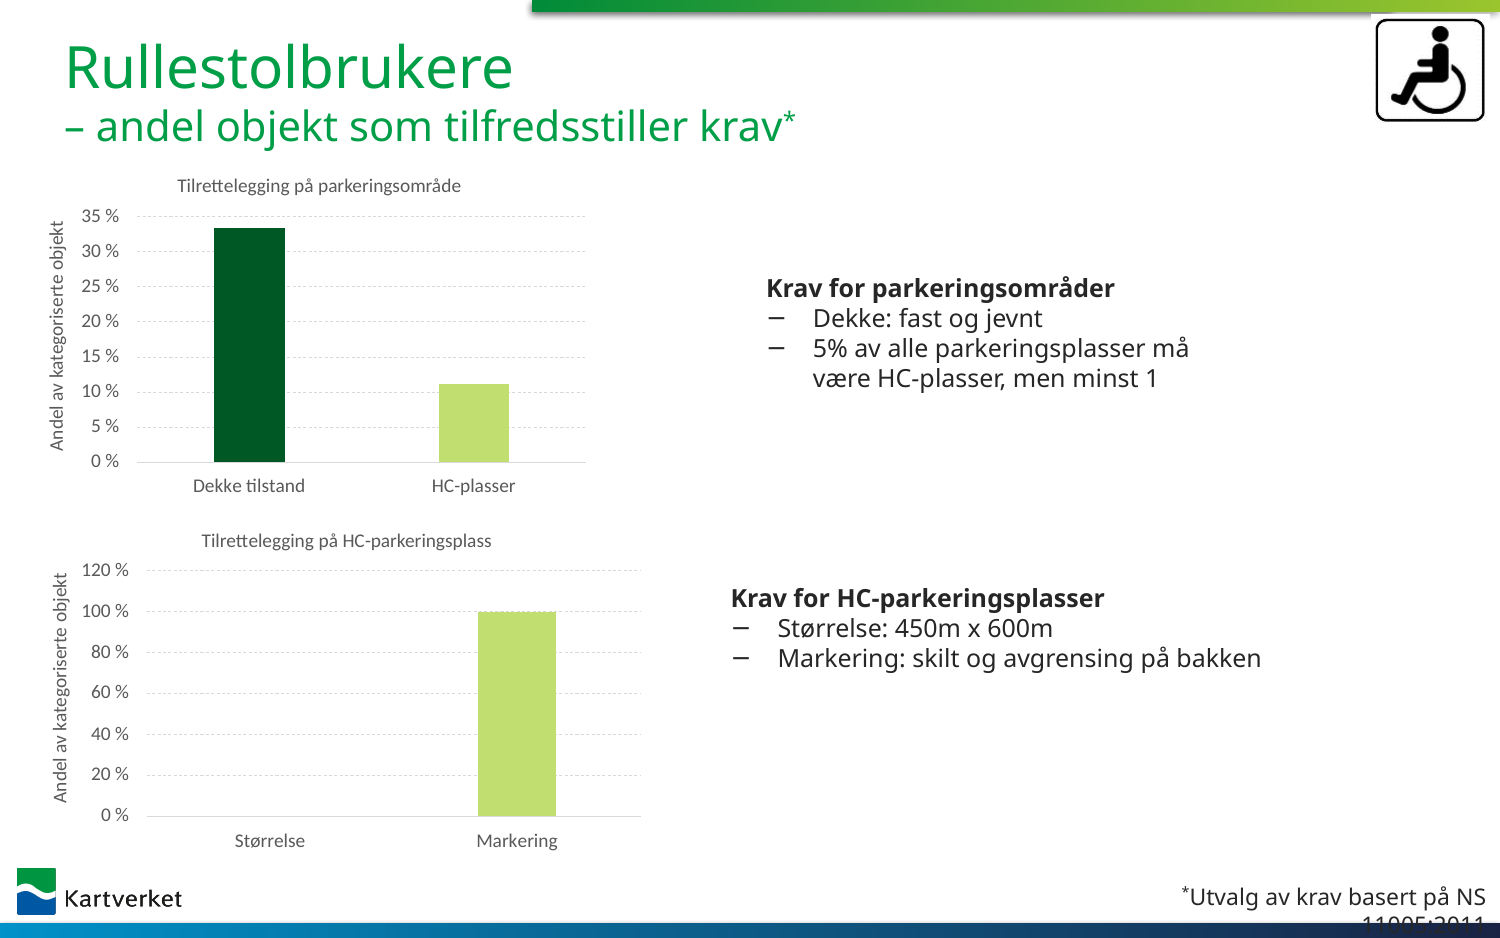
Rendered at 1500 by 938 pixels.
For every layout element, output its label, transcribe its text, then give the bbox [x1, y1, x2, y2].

text_box Rullestolbrukere – andel objekt som tilfredsstiller krav* [49, 23, 1431, 158]
picture [41, 520, 652, 859]
picture [41, 166, 598, 505]
text_box *Utvalg av krav basert på NS 11005:2011 [1068, 873, 1500, 938]
picture [1371, 13, 1491, 127]
text_box Krav for parkeringsområder Dekke: fast og jevnt 5% av alle parkeringsplasser må være HC-plasser, men minst 1 [751, 264, 1232, 400]
text_box Krav for HC-parkeringsplasser Størrelse: 450m x 600m Markering: skilt og avgrensing på bakken [715, 574, 1278, 680]
